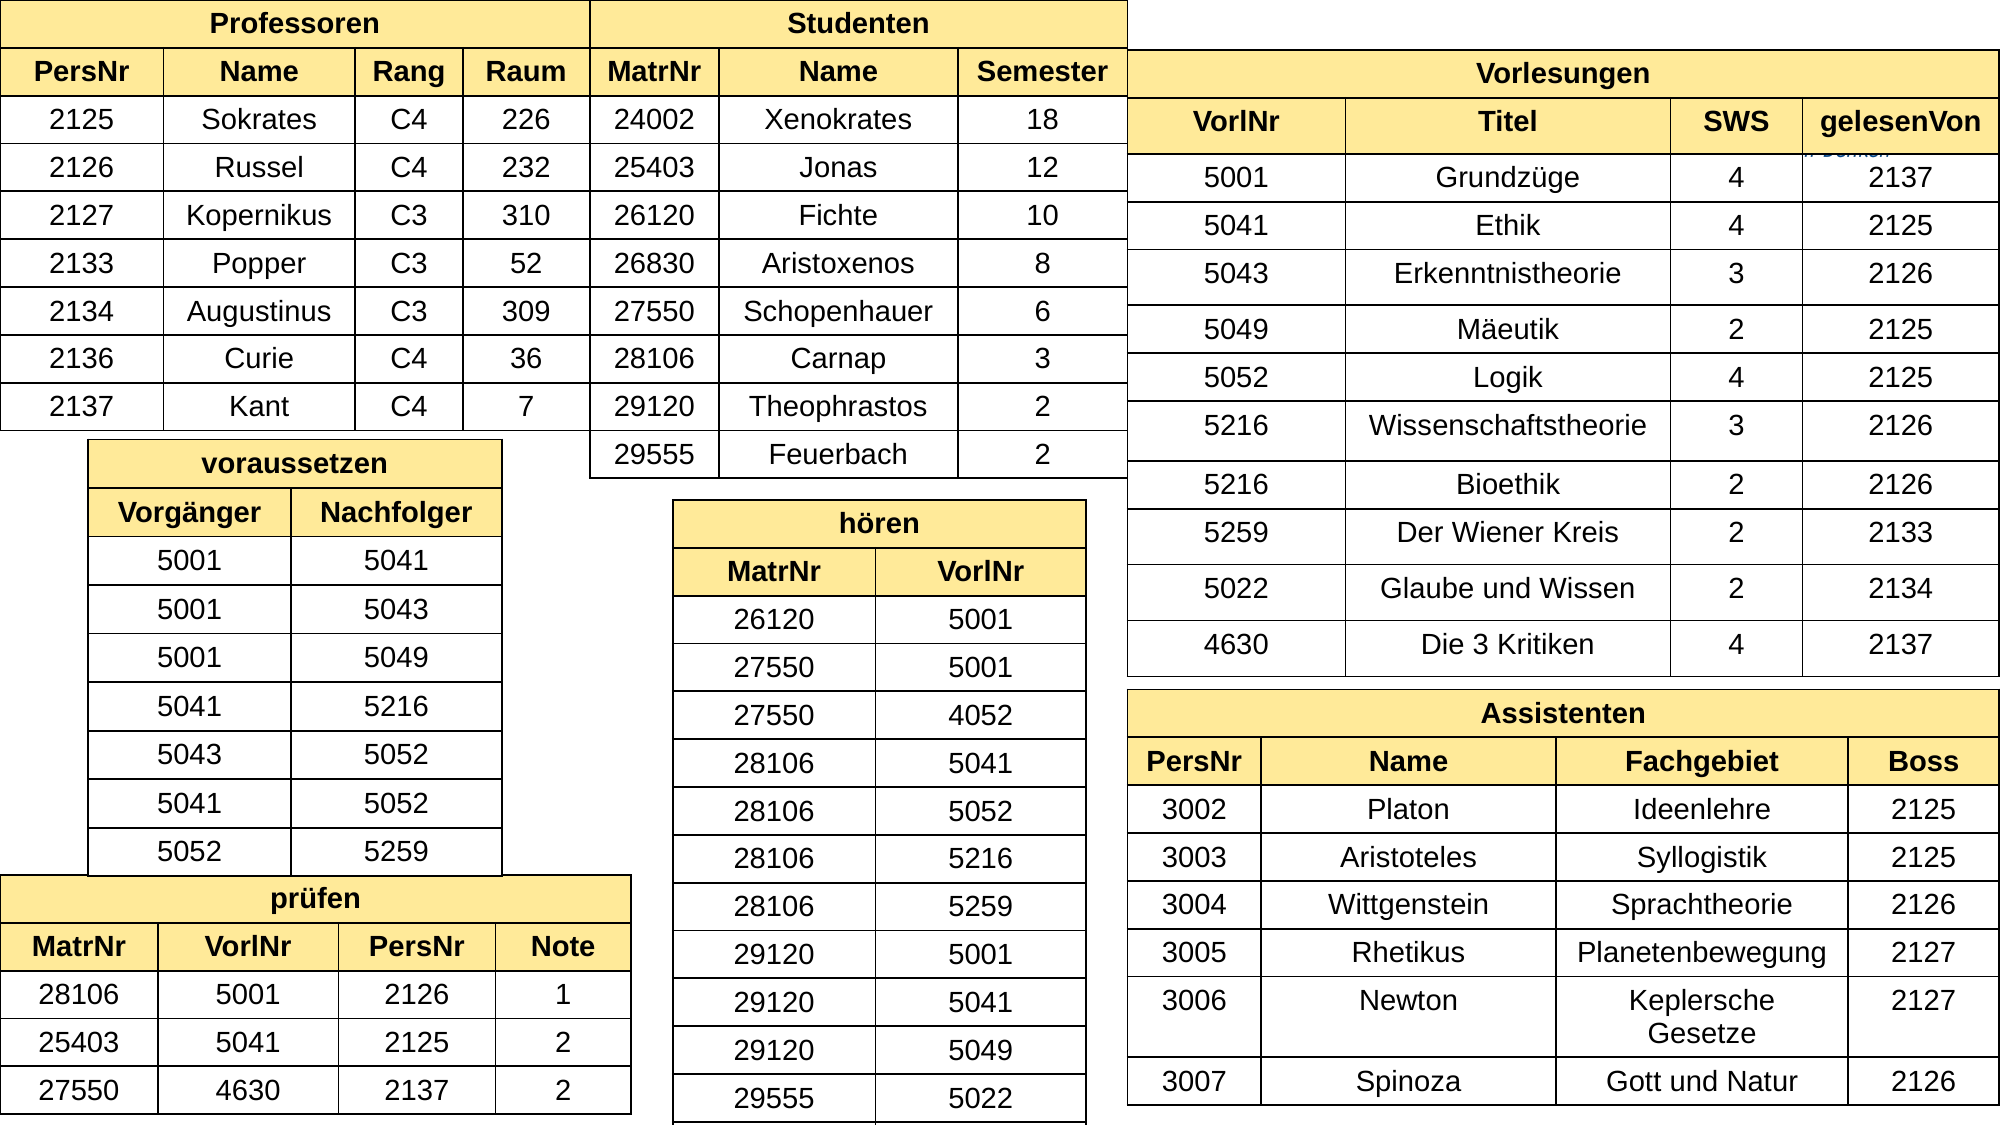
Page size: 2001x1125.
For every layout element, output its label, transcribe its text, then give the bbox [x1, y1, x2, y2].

table_cell 5001 [89, 537, 290, 584]
table_cell Wissenschaftstheorie [1346, 402, 1670, 460]
table_cell 2125 [1803, 203, 1998, 249]
table_cell Aristoxenos [720, 240, 957, 286]
table_cell MatrNr [591, 49, 718, 95]
table_cell Sprachtheorie [1557, 882, 1847, 928]
table_cell Aristoteles [1262, 834, 1555, 880]
table_cell 2127 [1849, 977, 1998, 1056]
table_cell 27550 [674, 692, 875, 738]
table_cell 5001 [876, 597, 1085, 643]
table_cell PersNr [1, 49, 163, 95]
table_cell 5001 [876, 931, 1085, 977]
table_cell Newton [1262, 977, 1555, 1056]
table_cell 28106 [1, 972, 157, 1018]
table_cell Feuerbach [720, 431, 957, 477]
table_cell Augustinus [164, 288, 354, 334]
table_cell PersNr [1128, 738, 1260, 784]
table_cell 5216 [1128, 462, 1345, 508]
table_cell 5052 [1128, 354, 1345, 400]
table_cell Popper [164, 240, 354, 286]
table_cell 2125 [1849, 834, 1998, 880]
table_cell 2 [1671, 462, 1802, 508]
table_cell 5052 [89, 829, 290, 875]
table_cell Ethik [1346, 203, 1670, 249]
table_cell Sokrates [164, 97, 354, 143]
table_cell 5041 [159, 1019, 338, 1065]
table_cell 2133 [1, 240, 163, 286]
table_cell Kant [164, 384, 354, 430]
table_cell Semester [959, 49, 1127, 95]
table_cell Keplersche Gesetze [1557, 977, 1847, 1056]
table_cell 5049 [876, 1027, 1085, 1073]
table_cell 2126 [1803, 462, 1998, 508]
table_cell 5041 [292, 537, 501, 584]
table_cell 2125 [1803, 354, 1998, 400]
table_cell Curie [164, 336, 354, 382]
table_cell Fichte [720, 192, 957, 238]
table_cell Grundzüge [1346, 155, 1670, 201]
table_header prüfen [1, 876, 630, 922]
table_cell 4630 [159, 1067, 338, 1113]
table_cell VorlNr [1128, 99, 1345, 153]
table_cell Gott und Natur [1557, 1058, 1847, 1104]
table_cell 2126 [1803, 250, 1998, 304]
table_cell 29120 [674, 1027, 875, 1073]
table_cell 3007 [1128, 1058, 1260, 1104]
table_cell 26120 [674, 597, 875, 643]
table_cell MatrNr [674, 549, 875, 595]
table_cell 226 [464, 97, 589, 143]
table_cell 2127 [1849, 930, 1998, 976]
table_cell 3003 [1128, 834, 1260, 880]
table_cell 29120 [674, 931, 875, 977]
table_cell 5216 [292, 683, 501, 730]
table_cell Planetenbewegung [1557, 930, 1847, 976]
table_cell 5001 [89, 586, 290, 633]
table_cell 25403 [591, 144, 718, 190]
table_cell 5001 [876, 644, 1085, 690]
table_cell 2134 [1803, 565, 1998, 620]
table_cell 1 [496, 972, 630, 1018]
table_cell Kopernikus [164, 192, 354, 238]
table_cell 29120 [591, 384, 718, 430]
table_cell gelesenVon [1803, 99, 1998, 153]
table_cell 2134 [1, 288, 163, 334]
table_cell Theophrastos [720, 384, 957, 430]
table_cell 2 [959, 431, 1127, 477]
table_cell 26120 [591, 192, 718, 238]
table_cell 2 [959, 384, 1127, 430]
table_cell 28106 [674, 740, 875, 786]
table_cell 2137 [1, 384, 163, 430]
table_cell 5052 [292, 780, 501, 827]
table_cell Russel [164, 144, 354, 190]
table_cell 29555 [674, 1075, 875, 1121]
table_cell 2 [496, 1067, 630, 1113]
table_cell 5041 [89, 683, 290, 730]
table_cell Syllogistik [1557, 834, 1847, 880]
table_cell 2126 [1849, 1058, 1998, 1104]
table_cell Boss [1849, 738, 1998, 784]
table_cell 27550 [591, 288, 718, 334]
table_cell Raum [464, 49, 589, 95]
table_cell 2 [496, 1019, 630, 1065]
table_cell 29555 [591, 431, 718, 477]
table_cell 310 [464, 192, 589, 238]
table_cell MatrNr [1, 924, 157, 970]
table_cell 8 [959, 240, 1127, 286]
table_cell 4 [1671, 155, 1802, 201]
table_cell SWS [1671, 99, 1802, 153]
table_cell 2125 [1, 97, 163, 143]
table_header voraussetzen [89, 440, 501, 487]
table_cell 5041 [876, 740, 1085, 786]
table_cell Titel [1346, 99, 1670, 153]
table_cell 28106 [674, 788, 875, 834]
table_cell 24002 [591, 97, 718, 143]
table_cell 3004 [1128, 882, 1260, 928]
table_cell 5043 [292, 586, 501, 633]
table_cell Mäeutik [1346, 306, 1670, 352]
table_cell 4 [1671, 203, 1802, 249]
table_cell Platon [1262, 786, 1555, 832]
table_cell 36 [464, 336, 589, 382]
table_cell 2125 [1849, 786, 1998, 832]
table_cell 52 [464, 240, 589, 286]
table_cell 5052 [876, 788, 1085, 834]
table_header Assistenten [1128, 690, 1998, 736]
table_cell C4 [356, 144, 462, 190]
table_cell C4 [356, 384, 462, 430]
table_cell 28106 [591, 336, 718, 382]
table_cell 5259 [876, 884, 1085, 930]
table_cell 5259 [292, 829, 501, 875]
table_cell Wittgenstein [1262, 882, 1555, 928]
table_cell 5022 [876, 1075, 1085, 1121]
table_cell 309 [464, 288, 589, 334]
table_cell 2126 [1849, 882, 1998, 928]
table_cell 5041 [1128, 203, 1345, 249]
table_cell 26830 [591, 240, 718, 286]
table_header Studenten [591, 1, 1127, 47]
table_cell C4 [356, 97, 462, 143]
table_cell Carnap [720, 336, 957, 382]
table_cell 5041 [89, 780, 290, 827]
table_cell 2125 [339, 1019, 495, 1065]
table_cell 5216 [1128, 402, 1345, 460]
table_cell 2137 [1803, 621, 1998, 676]
table_cell 5259 [1128, 510, 1345, 564]
table_cell Ideenlehre [1557, 786, 1847, 832]
table_cell 2136 [1, 336, 163, 382]
table_cell 2127 [1, 192, 163, 238]
table_cell 3006 [1128, 977, 1260, 1056]
table_cell Die 3 Kritiken [1346, 621, 1670, 676]
table_cell Name [720, 49, 957, 95]
table_cell 4052 [876, 692, 1085, 738]
table_cell 5216 [876, 836, 1085, 882]
table_cell Jonas [720, 144, 957, 190]
table_cell 5022 [1128, 565, 1345, 620]
table_cell 4 [1671, 621, 1802, 676]
table_cell 10 [959, 192, 1127, 238]
table_cell Fachgebiet [1557, 738, 1847, 784]
table_cell 5043 [89, 732, 290, 778]
table_cell C3 [356, 240, 462, 286]
table_cell 6 [959, 288, 1127, 334]
table_cell 2137 [339, 1067, 495, 1113]
table_cell 5052 [292, 732, 501, 778]
table_cell 4 [1671, 354, 1802, 400]
table_cell 12 [959, 144, 1127, 190]
table_cell Name [164, 49, 354, 95]
table_cell 7 [464, 384, 589, 430]
table_cell 27550 [674, 644, 875, 690]
table_cell 3005 [1128, 930, 1260, 976]
table_cell Schopenhauer [720, 288, 957, 334]
table_cell Note [496, 924, 630, 970]
table_cell 2 [1671, 565, 1802, 620]
table_cell Der Wiener Kreis [1346, 510, 1670, 564]
table_cell 5043 [1128, 250, 1345, 304]
table_cell 4630 [1128, 621, 1345, 676]
table_cell 3 [1671, 402, 1802, 460]
table_cell 28106 [674, 836, 875, 882]
table_cell 2126 [1, 144, 163, 190]
table_cell Bioethik [1346, 462, 1670, 508]
table_cell Spinoza [1262, 1058, 1555, 1104]
table_cell 29120 [674, 979, 875, 1025]
table_cell PersNr [339, 924, 495, 970]
table_cell 5001 [89, 634, 290, 681]
table_cell 2137 [1803, 155, 1998, 201]
table_cell Erkenntnistheorie [1346, 250, 1670, 304]
table_cell 2 [1671, 510, 1802, 564]
table_cell 5001 [1128, 155, 1345, 201]
table_cell VorlNr [876, 549, 1085, 595]
table_cell C3 [356, 288, 462, 334]
table_cell Name [1262, 738, 1555, 784]
table_cell 18 [959, 97, 1127, 143]
table_cell 3 [1671, 250, 1802, 304]
table_cell 2126 [339, 972, 495, 1018]
table_cell 2 [1671, 306, 1802, 352]
table_header Professoren [1, 1, 589, 47]
table_cell 27550 [1, 1067, 157, 1113]
table_cell 3002 [1128, 786, 1260, 832]
table_cell 2133 [1803, 510, 1998, 564]
table_cell 25403 [1, 1019, 157, 1065]
table_cell Nachfolger [292, 489, 501, 536]
table_cell Rang [356, 49, 462, 95]
table_cell 232 [464, 144, 589, 190]
table_cell Vorgänger [89, 489, 290, 536]
table_cell 3 [959, 336, 1127, 382]
table_cell C4 [356, 336, 462, 382]
table_cell 28106 [674, 884, 875, 930]
table_cell 5001 [159, 972, 338, 1018]
table_cell C3 [356, 192, 462, 238]
table_cell Rhetikus [1262, 930, 1555, 976]
table_cell Xenokrates [720, 97, 957, 143]
table_header hören [674, 501, 1085, 547]
table_cell 5041 [876, 979, 1085, 1025]
table_cell VorlNr [159, 924, 338, 970]
table_cell 2126 [1803, 402, 1998, 460]
table_cell Glaube und Wissen [1346, 565, 1670, 620]
table_cell 5049 [292, 634, 501, 681]
table_cell 5049 [1128, 306, 1345, 352]
table_cell Logik [1346, 354, 1670, 400]
table_header Vorlesungen [1128, 51, 1998, 97]
table_cell 2125 [1803, 306, 1998, 352]
